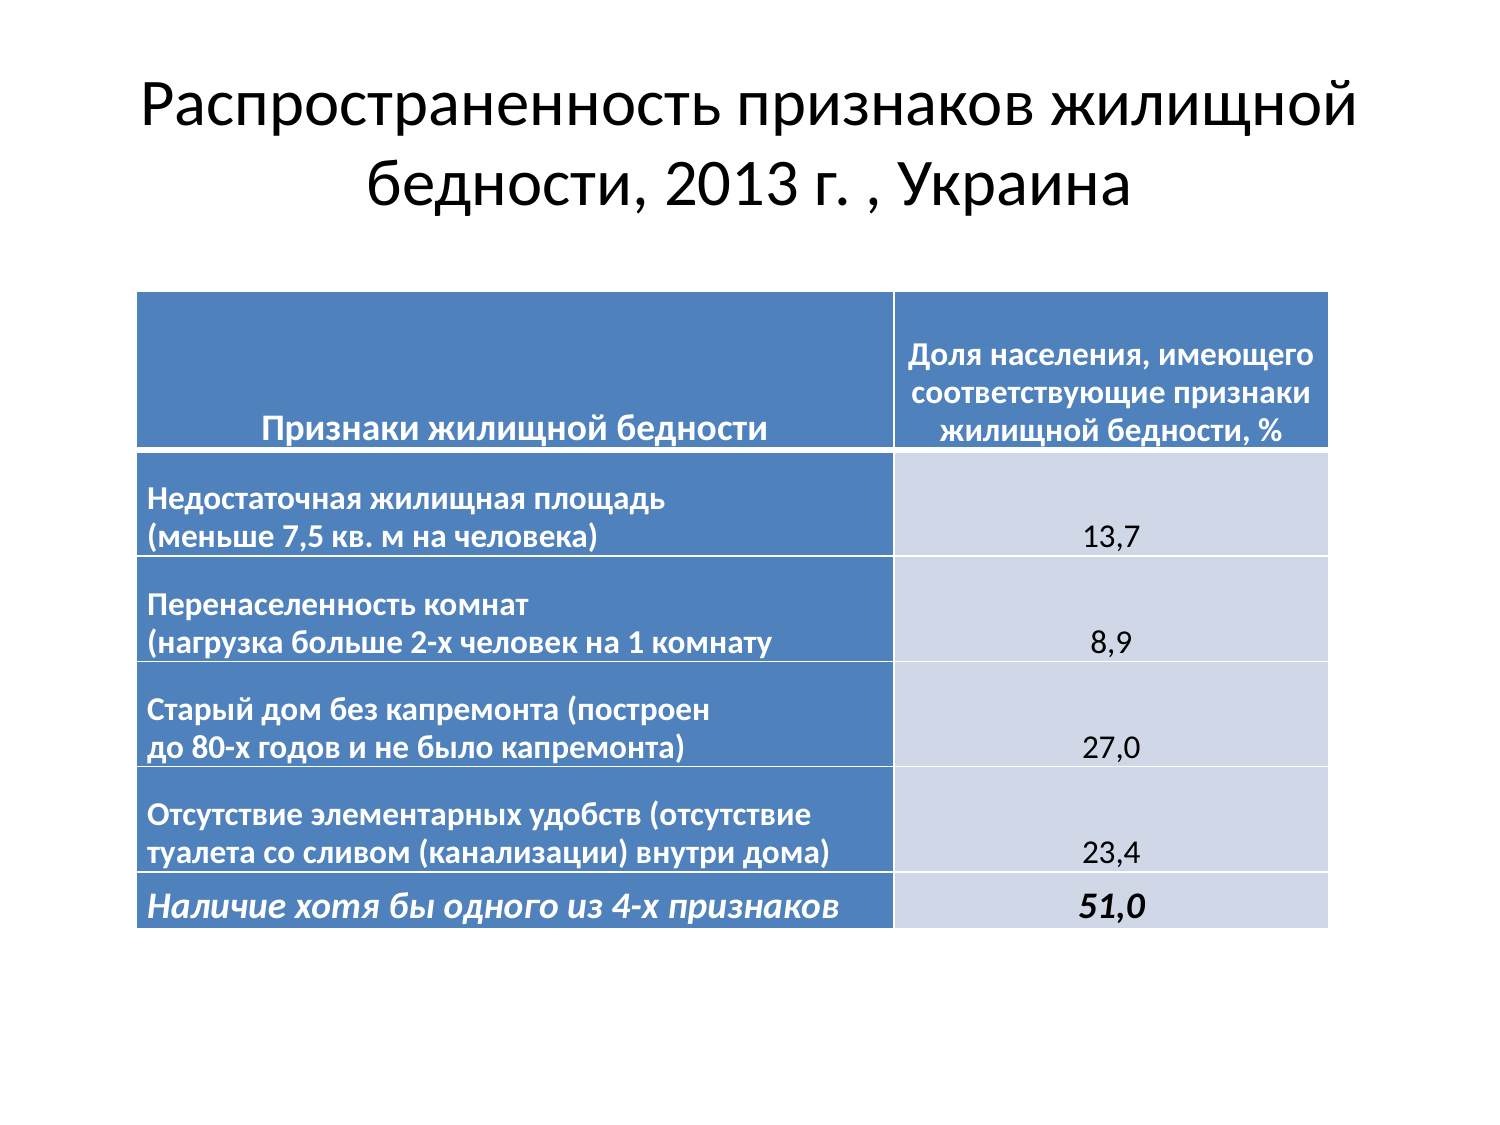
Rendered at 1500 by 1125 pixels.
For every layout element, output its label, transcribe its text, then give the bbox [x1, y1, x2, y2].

table_cell 27,0 [895, 662, 1328, 766]
table_cell 23,4 [895, 767, 1328, 871]
table_header Доля населения, имеющего соответствующие признаки жилищной бедности, % [895, 292, 1328, 447]
table_cell Наличие хотя бы одного из 4-х признаков [137, 873, 893, 928]
table_cell Перенаселенность комнат (нагрузка больше 2-х человек на 1 комнату [137, 557, 893, 661]
table_cell Отсутствие элементарных удобств (отсутствие туалета со сливом (канализации) внутри дома) [137, 767, 893, 871]
title Распространенность признаков жилищной бедности, 2013 г. , Украина [75, 45, 1425, 233]
table_cell 13,7 [895, 453, 1328, 555]
table_cell 51,0 [895, 873, 1328, 928]
table_cell Недостаточная жилищная площадь (меньше 7,5 кв. м на человека) [137, 453, 893, 555]
table_cell Старый дом без капремонта (построен до 80-х годов и не было капремонта) [137, 662, 893, 766]
table_header Признаки жилищной бедности [137, 292, 893, 447]
table_cell 8,9 [895, 557, 1328, 661]
